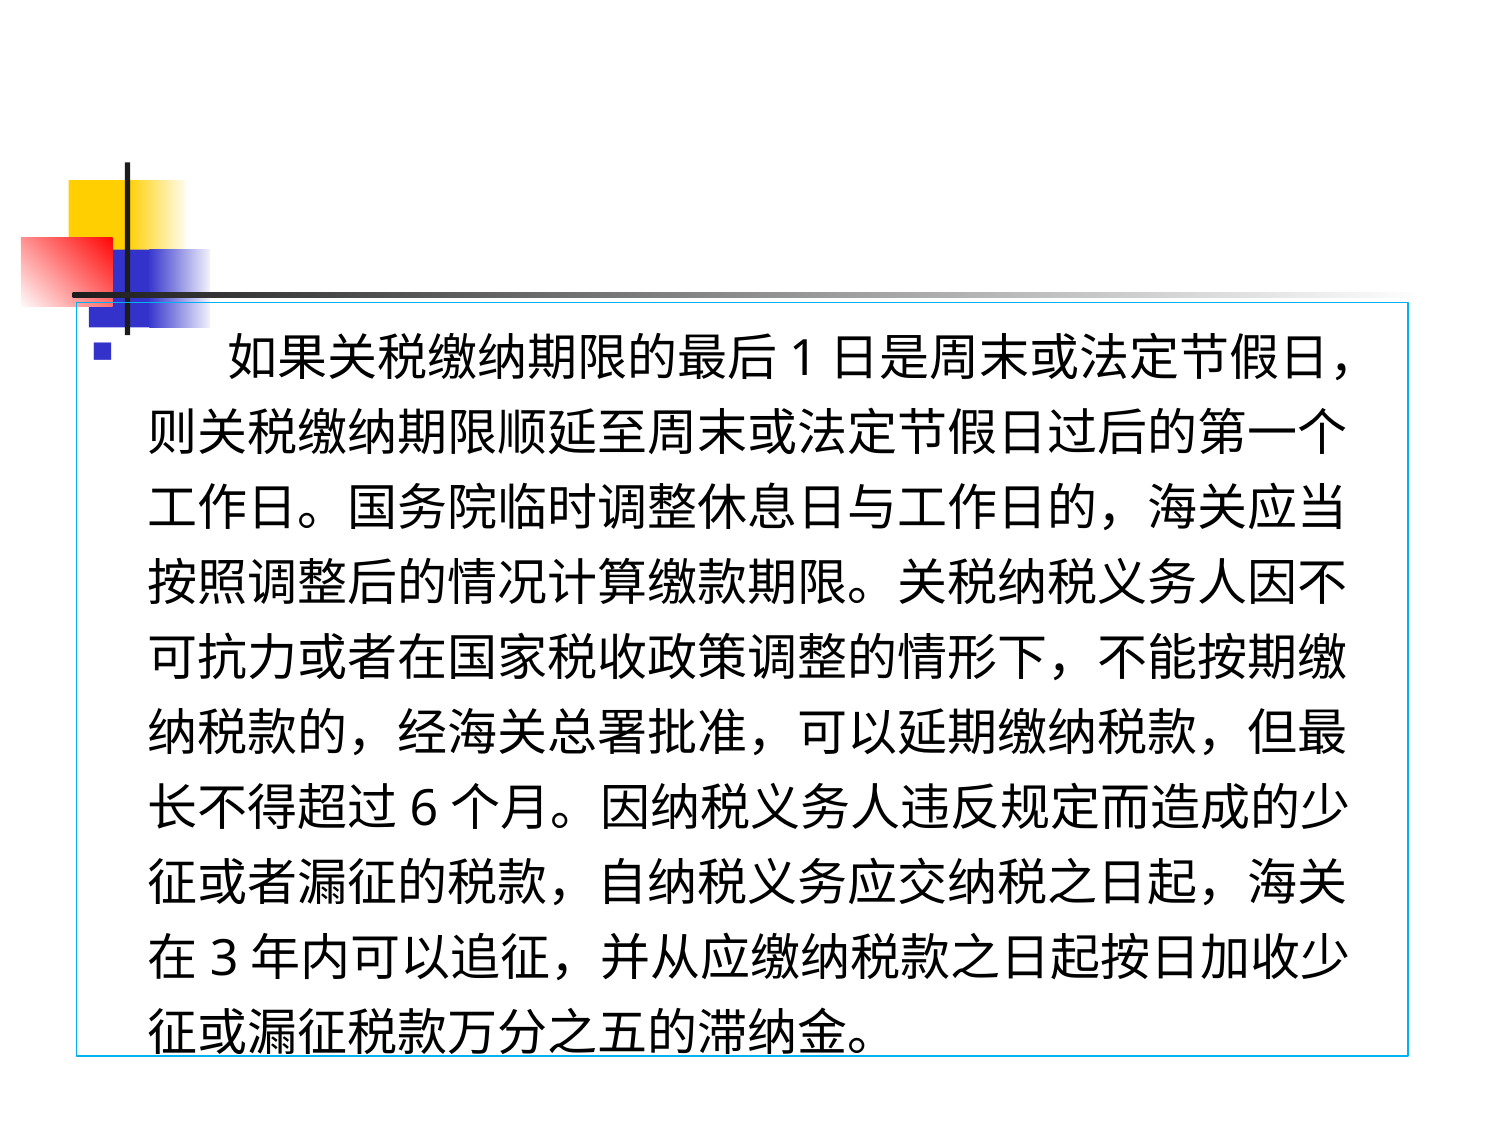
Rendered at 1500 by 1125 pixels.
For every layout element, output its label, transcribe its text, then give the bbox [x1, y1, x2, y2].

list 如果关税缴纳期限的最后1日是周末或法定节假日，则关税缴纳期限顺延至周末或法定节假日过后的第一个工作日。国务院临时调整休息日与工作日的，海关应当按照调整后的情况计算缴款期限。关税纳税义务人因不可抗力或者在国家税收政策调整的情形下，不能按期缴纳税款的，经海关总署批准，可以延期缴纳税款，但最长不得超过6个月。因纳税义务人违反规定而造成的少征或者漏征的税款，自纳税义务应交纳税之日起，海关在3年内可以追征，并从应缴纳税款之日起按日加收少征或漏征税款万分之五的滞纳金。 [76, 302, 1409, 1057]
